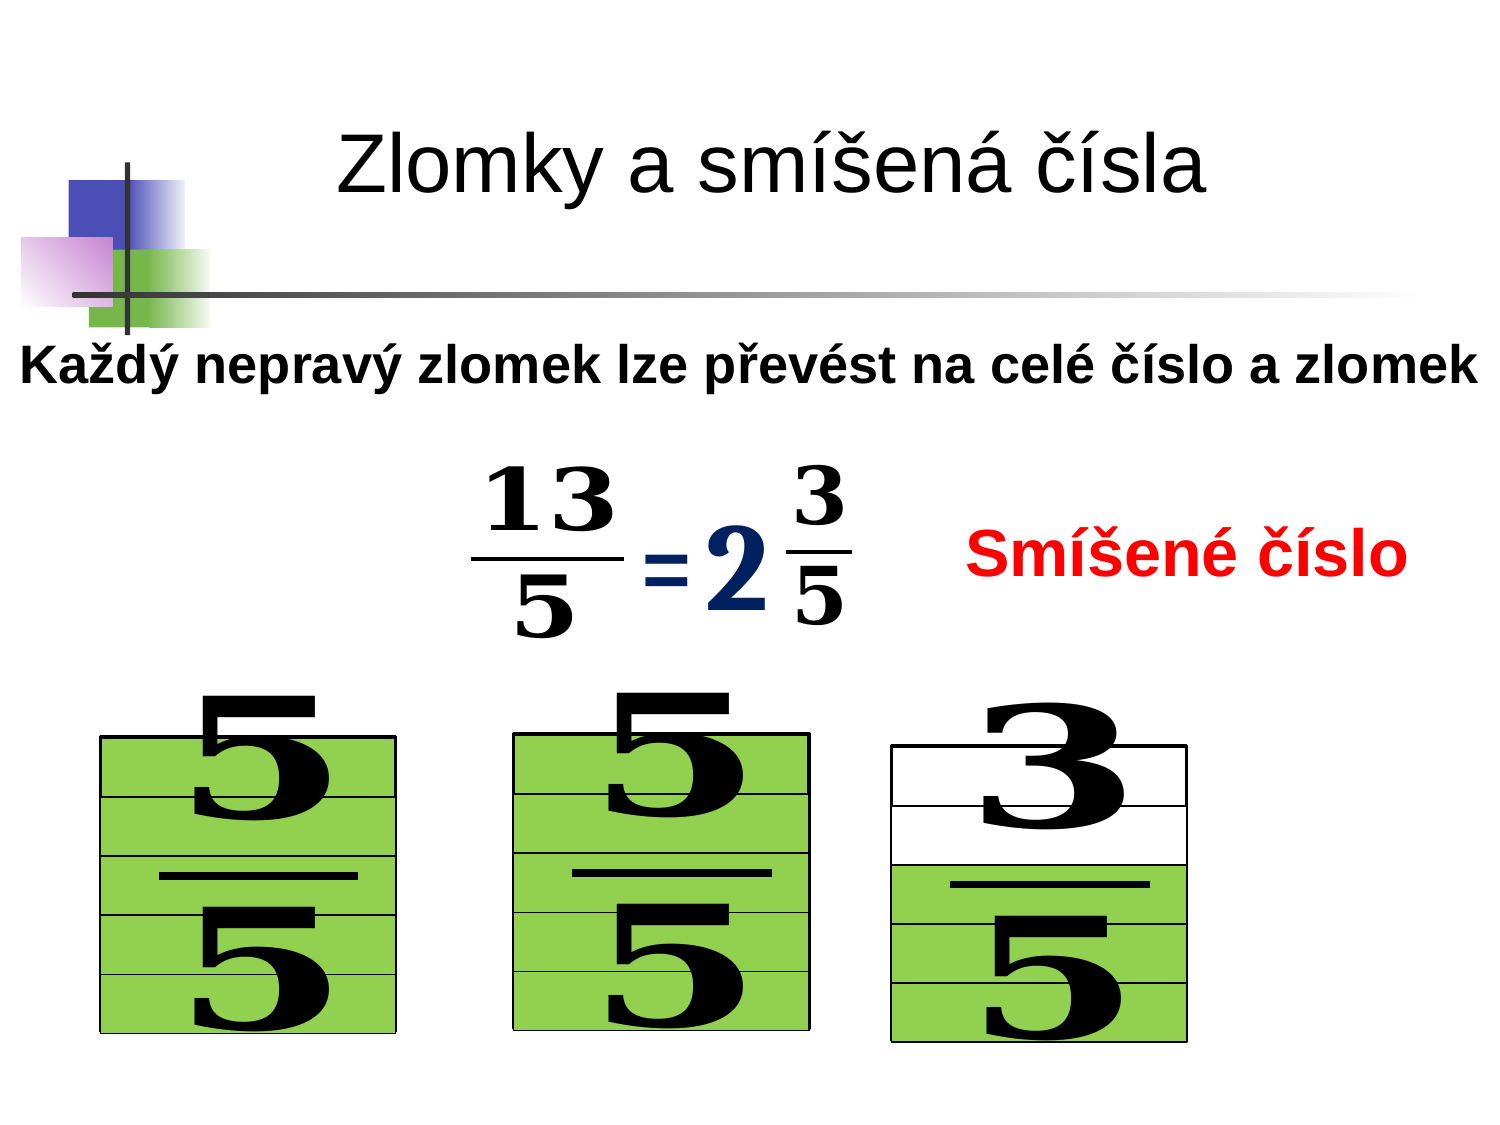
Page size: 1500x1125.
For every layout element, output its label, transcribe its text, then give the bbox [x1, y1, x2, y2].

text_box [513, 972, 809, 1031]
text_box = [628, 507, 690, 623]
text_box [100, 916, 277, 975]
text_box [513, 794, 809, 854]
text_box [100, 797, 396, 857]
text_box 2 [690, 478, 780, 643]
text_box Smíšené číslo [938, 502, 1436, 597]
text_box [513, 733, 693, 794]
text_box [891, 925, 1069, 984]
text_box [513, 854, 809, 913]
text_box [100, 736, 279, 797]
text_box [274, 736, 396, 797]
text_box [631, 913, 809, 972]
text_box [891, 745, 1074, 806]
text_box [100, 857, 396, 916]
text_box [513, 913, 691, 972]
text_box [1079, 745, 1187, 806]
text_box [688, 733, 809, 794]
text_box [1009, 925, 1187, 984]
text_box Zlomky a smíšená čísla [218, 101, 1326, 217]
text_box [891, 806, 1187, 866]
text_box [100, 975, 396, 1034]
text_box Každý nepravý zlomek lze převést na celé číslo a zlomek [0, 314, 1500, 409]
text_box [891, 984, 1187, 1043]
text_box [217, 916, 396, 975]
text_box [891, 866, 1187, 925]
